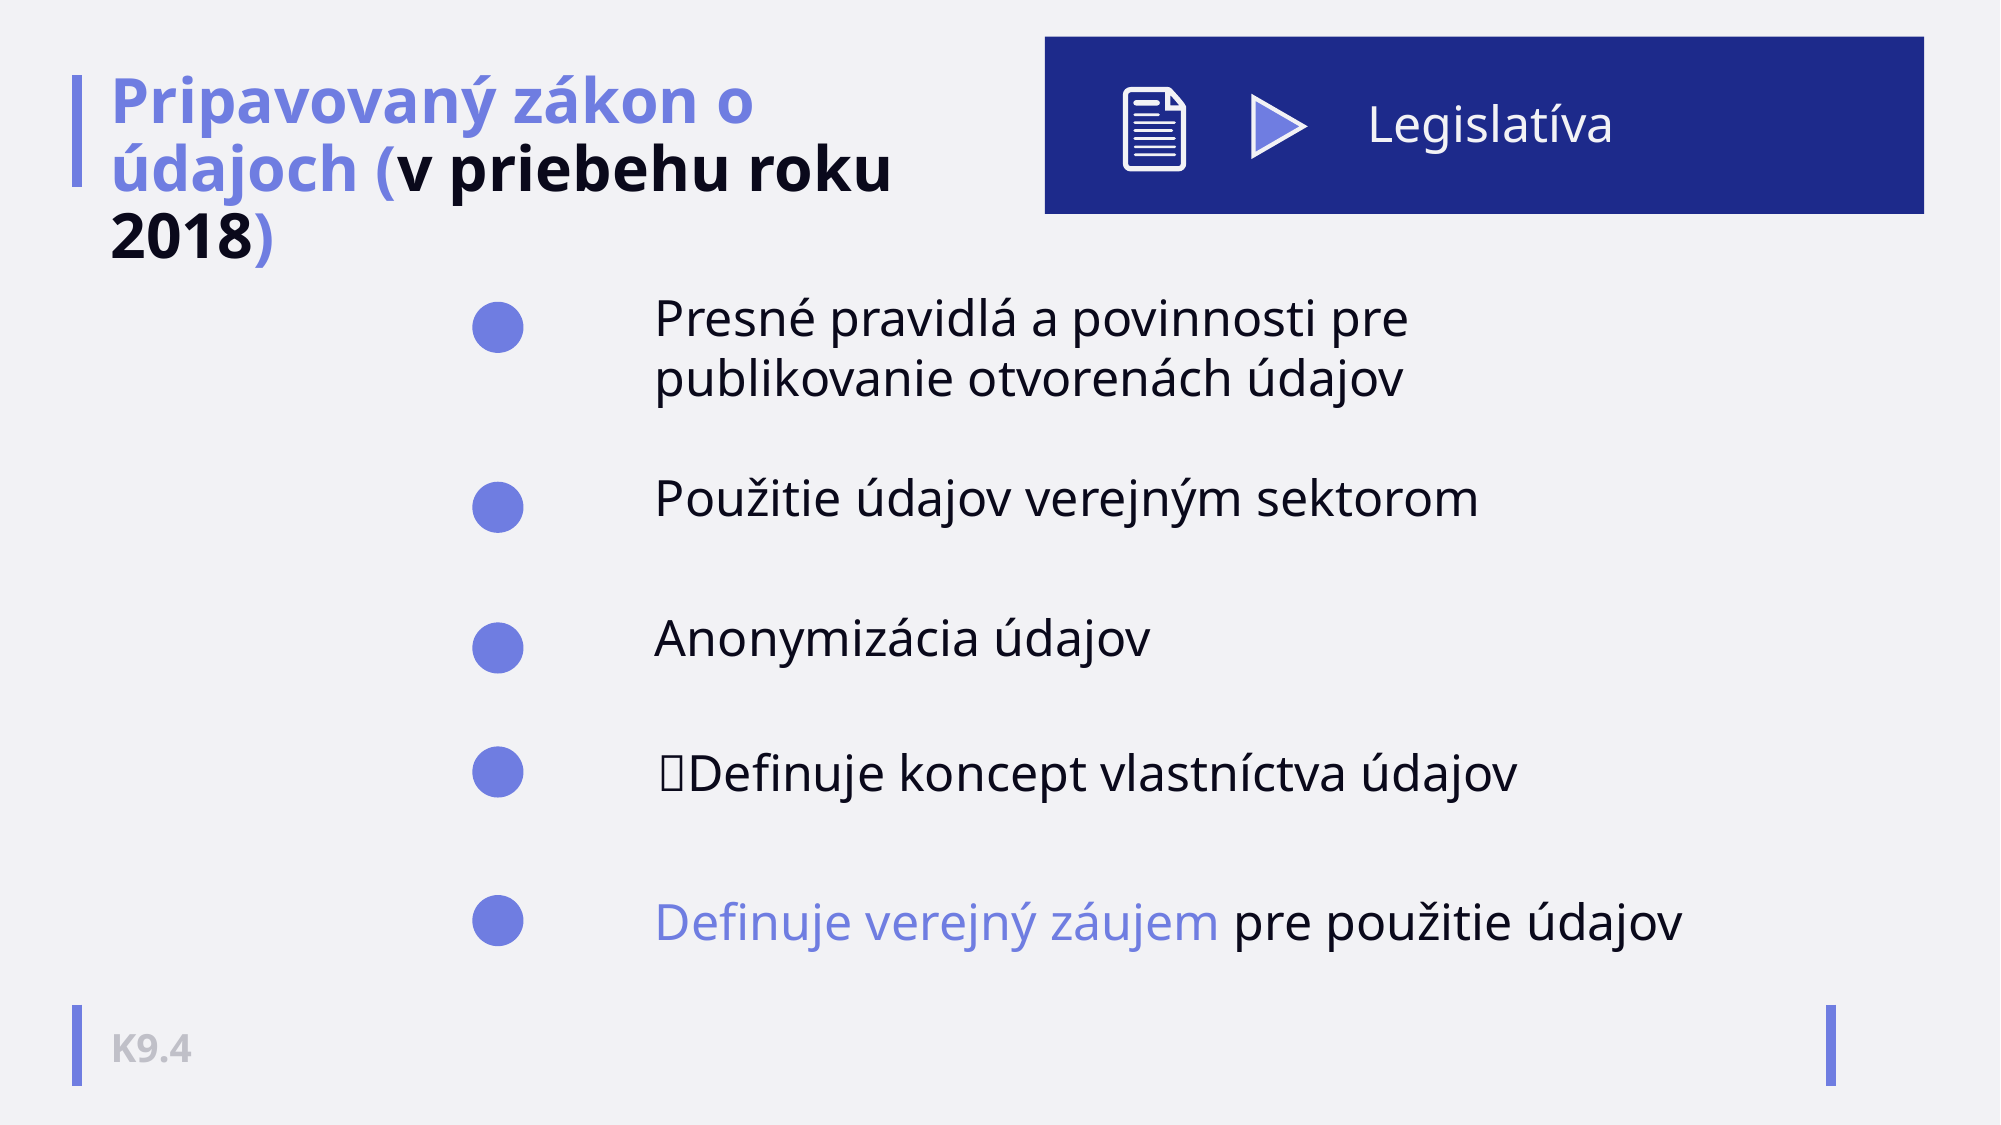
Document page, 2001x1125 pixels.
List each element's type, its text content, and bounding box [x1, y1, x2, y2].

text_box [1122, 86, 1187, 172]
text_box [472, 734, 1699, 810]
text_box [472, 882, 1727, 959]
title Pripavovaný zákon o údajoch (v priebehu roku 2018) [95, 62, 988, 214]
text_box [1044, 36, 1945, 214]
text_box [472, 458, 1649, 535]
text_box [472, 278, 1649, 416]
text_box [472, 599, 1649, 676]
